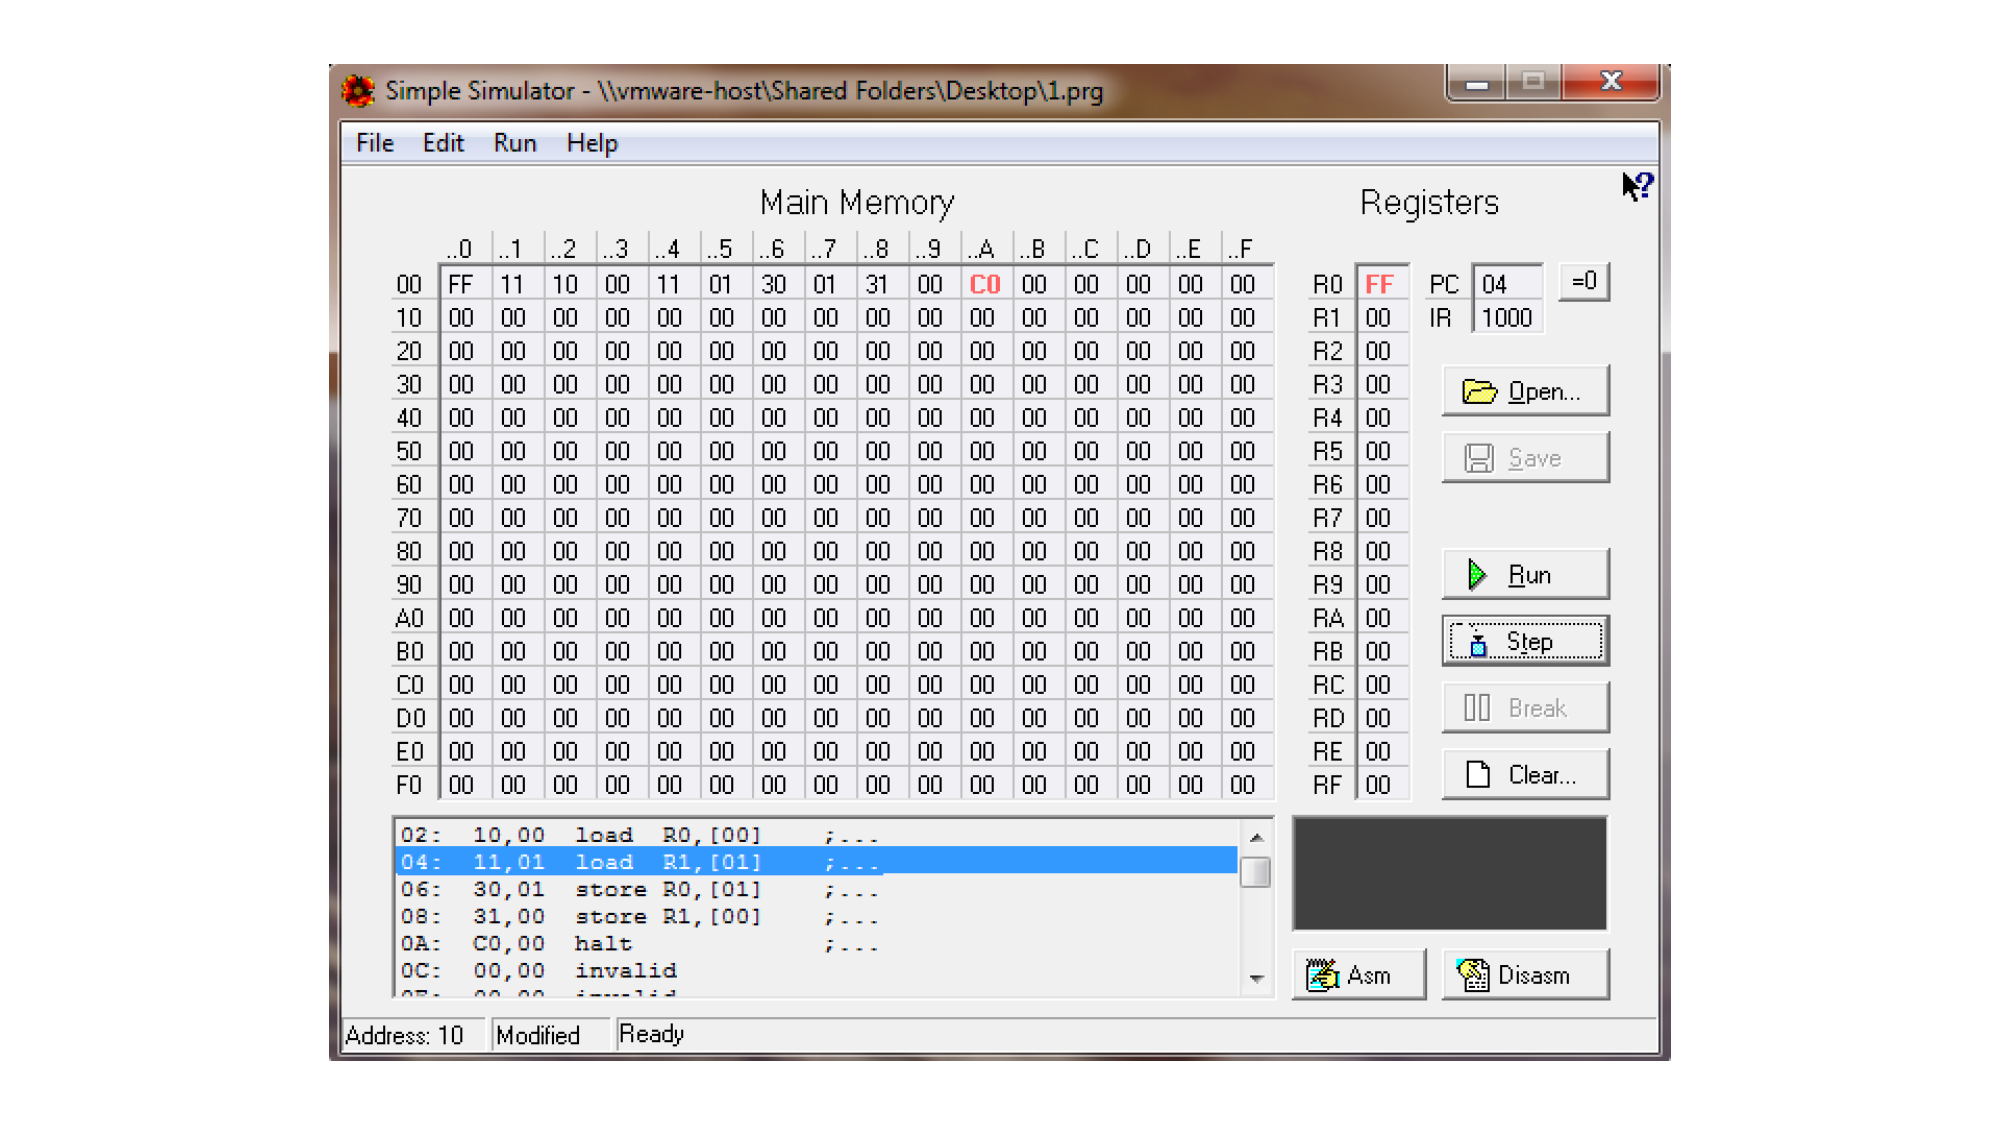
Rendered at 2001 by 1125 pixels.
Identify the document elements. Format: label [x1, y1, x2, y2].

picture [329, 64, 1671, 1061]
